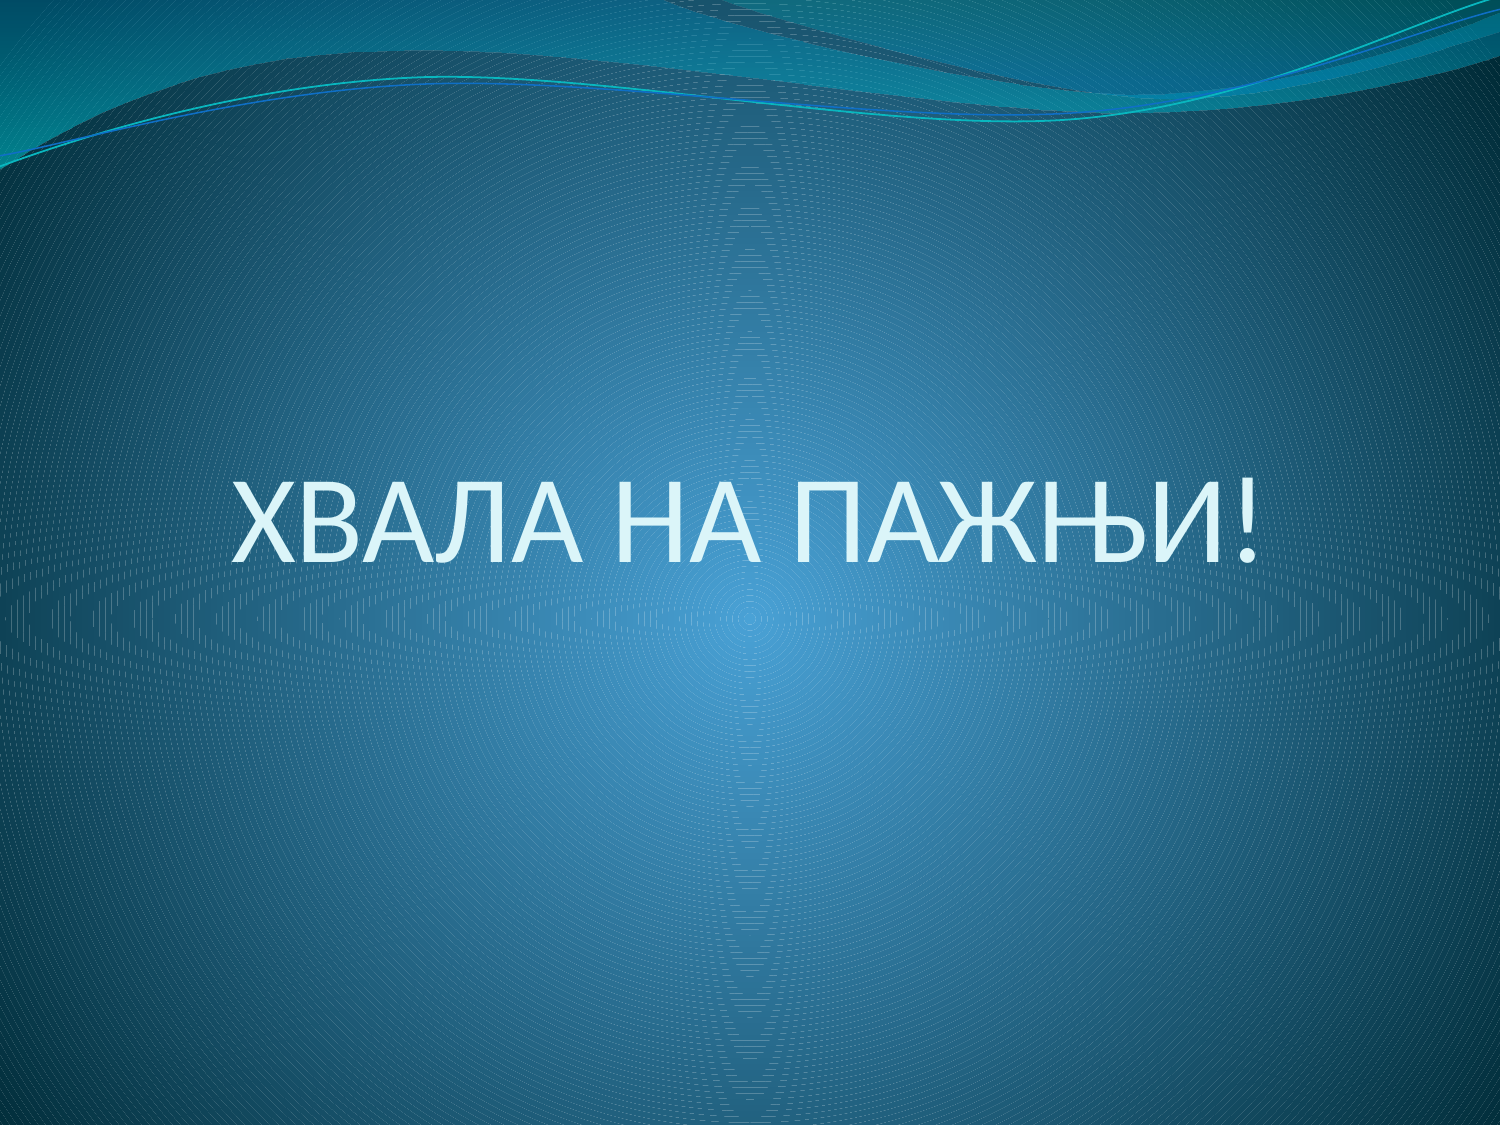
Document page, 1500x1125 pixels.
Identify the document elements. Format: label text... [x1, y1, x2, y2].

title ХВАЛА НА ПАЖЊИ! [75, 115, 1425, 588]
